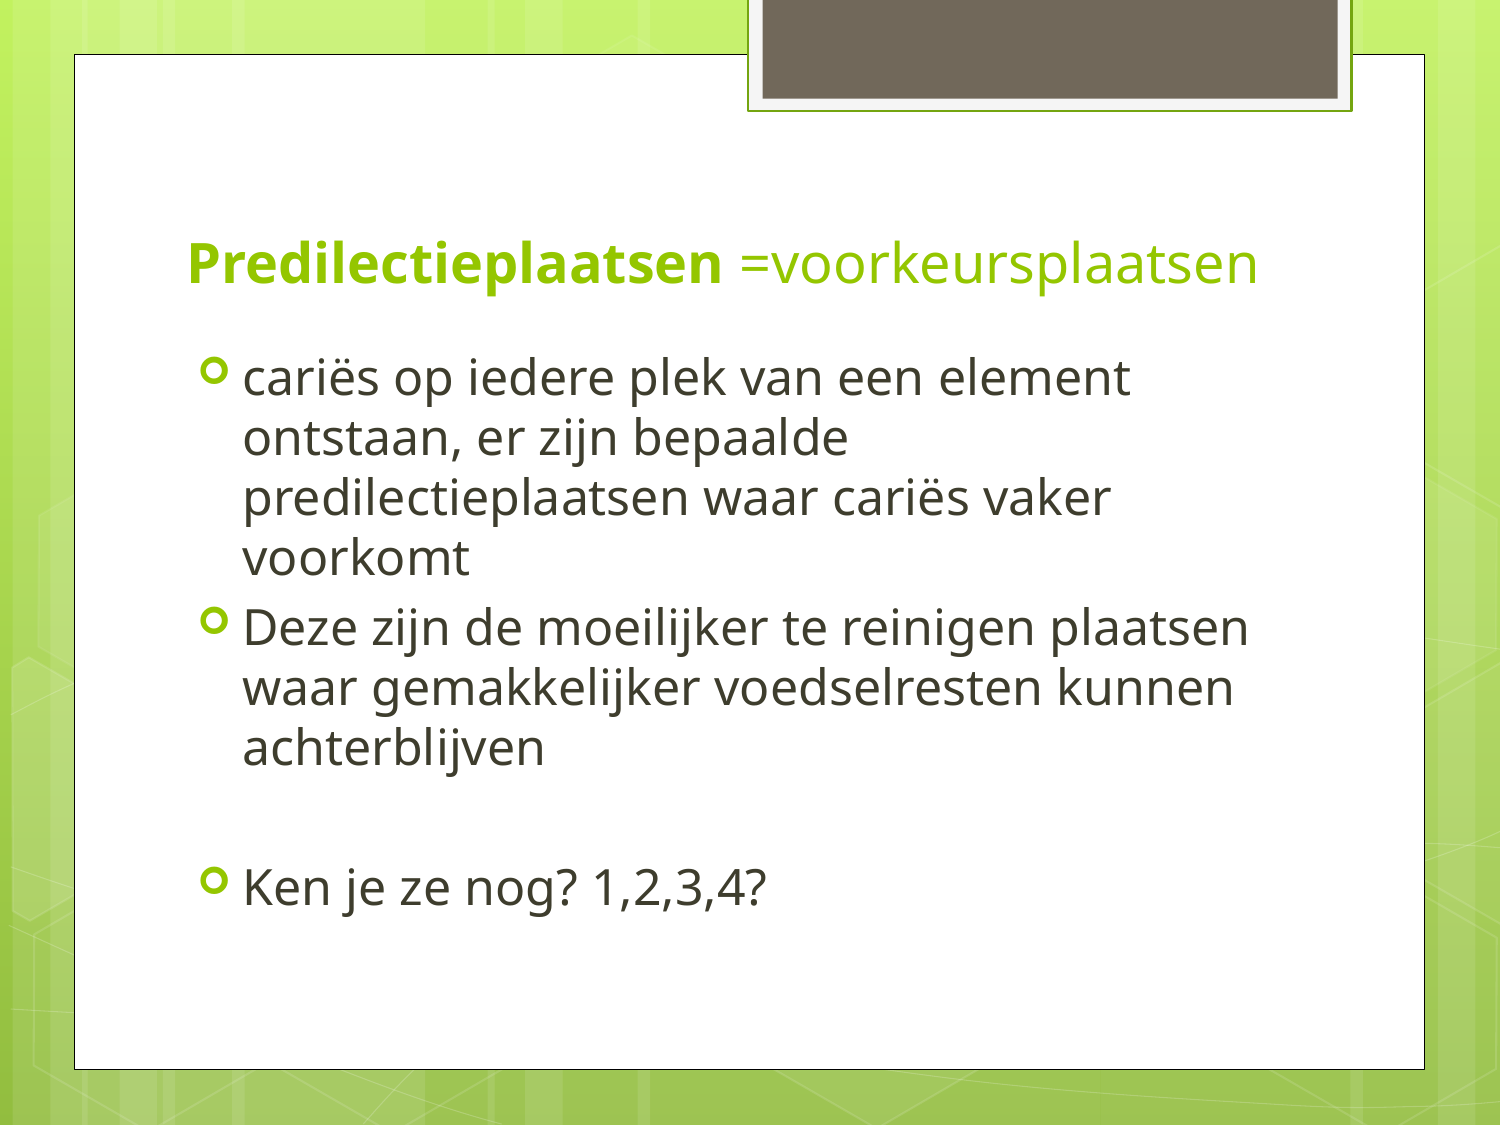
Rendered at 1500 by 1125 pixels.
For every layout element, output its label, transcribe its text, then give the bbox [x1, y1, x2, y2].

title Predilectieplaatsen =voorkeursplaatsen [171, 168, 1324, 303]
list cariës op iedere plek van een element ontstaan, er zijn bepaalde predilectieplaatsen waar cariës vaker voorkomt Deze zijn de moeilijker te reinigen plaatsen waar gemakkelijker voedselresten kunnen achterblijven Ken je ze nog? 1,2,3,4? [171, 338, 1283, 957]
